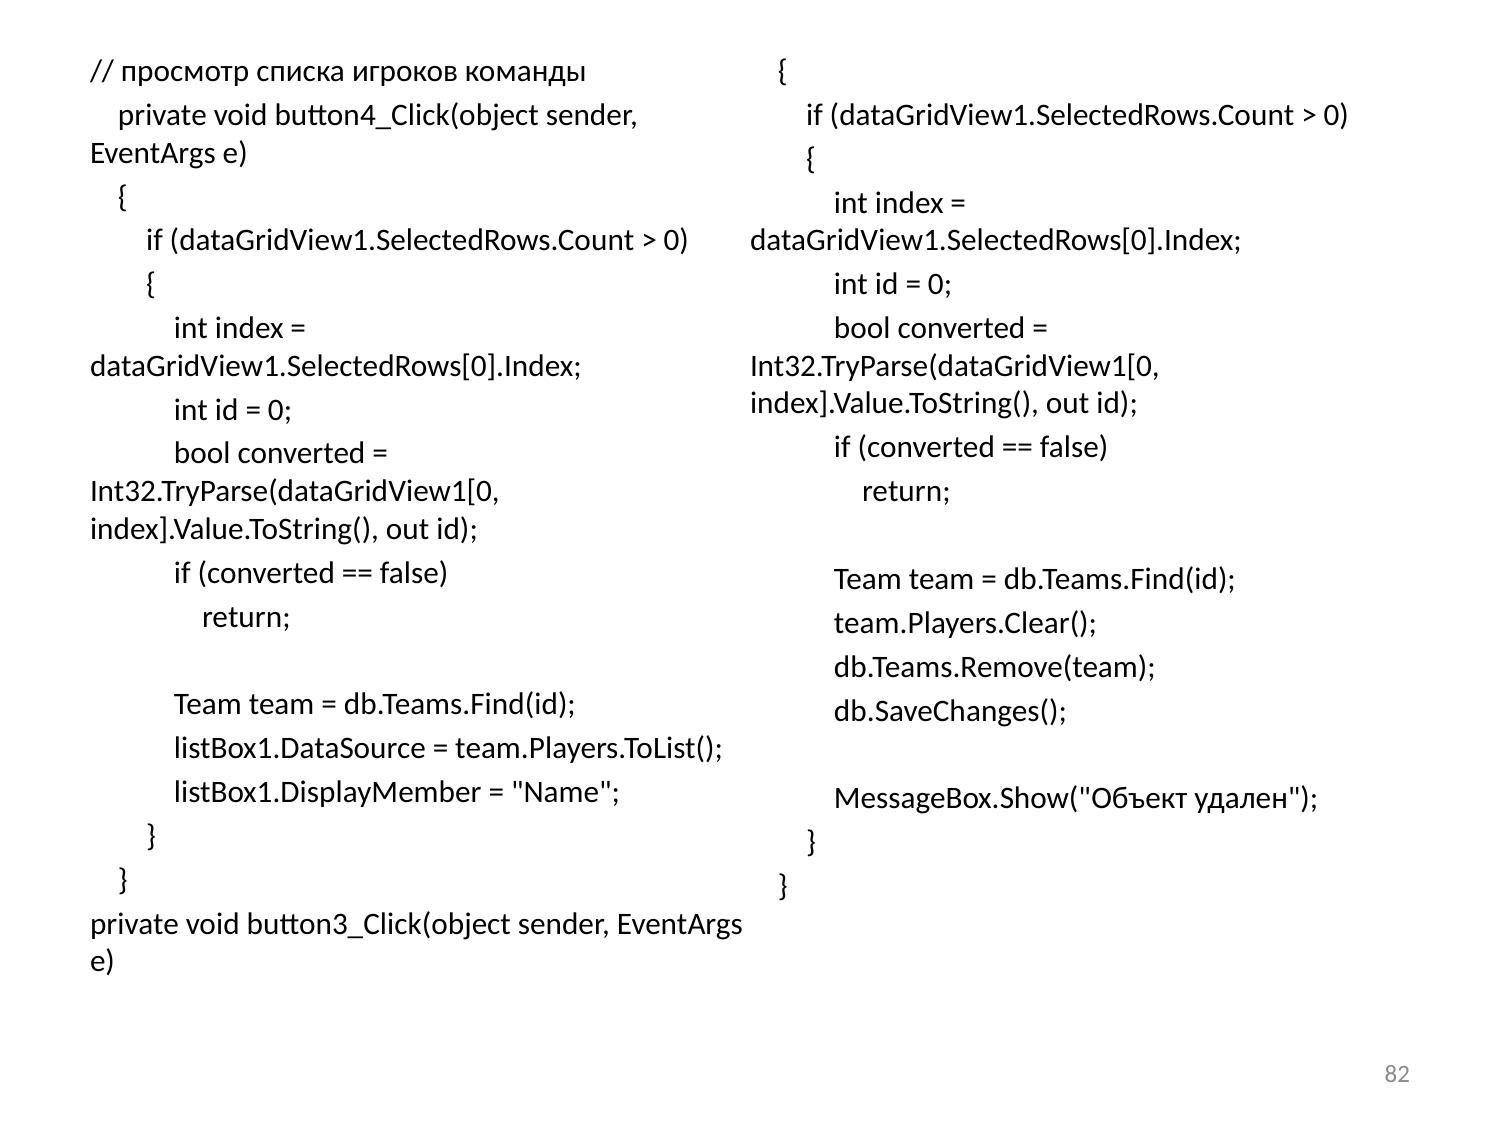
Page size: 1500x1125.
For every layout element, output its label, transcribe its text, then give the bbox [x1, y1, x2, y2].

list // просмотр списка игроков команды private void button4_Click(object sender, EventArgs e) { if (dataGridView1.SelectedRows.Count > 0) { int index = dataGridView1.SelectedRows[0].Index; int id = 0; bool converted = Int32.TryParse(dataGridView1[0, index].Value.ToString(), out id); if (converted == false) return; Team team = db.Teams.Find(id); listBox1.DataSource = team.Players.ToList(); listBox1.DisplayMember = "Name"; } } private void button3_Click(object sender, EventArgs e) { if (dataGridView1.SelectedRows.Count > 0) { int index = dataGridView1.SelectedRows[0].Index; int id = 0; bool converted = Int32.TryParse(dataGridView1[0, index].Value.ToString(), out id); if (converted == false) return; Team team = db.Teams.Find(id); team.Players.Clear(); db.Teams.Remove(team); db.SaveChanges(); MessageBox.Show("Объект удален"); } } [75, 42, 1425, 1005]
slide_number 82 [1074, 1042, 1425, 1103]
